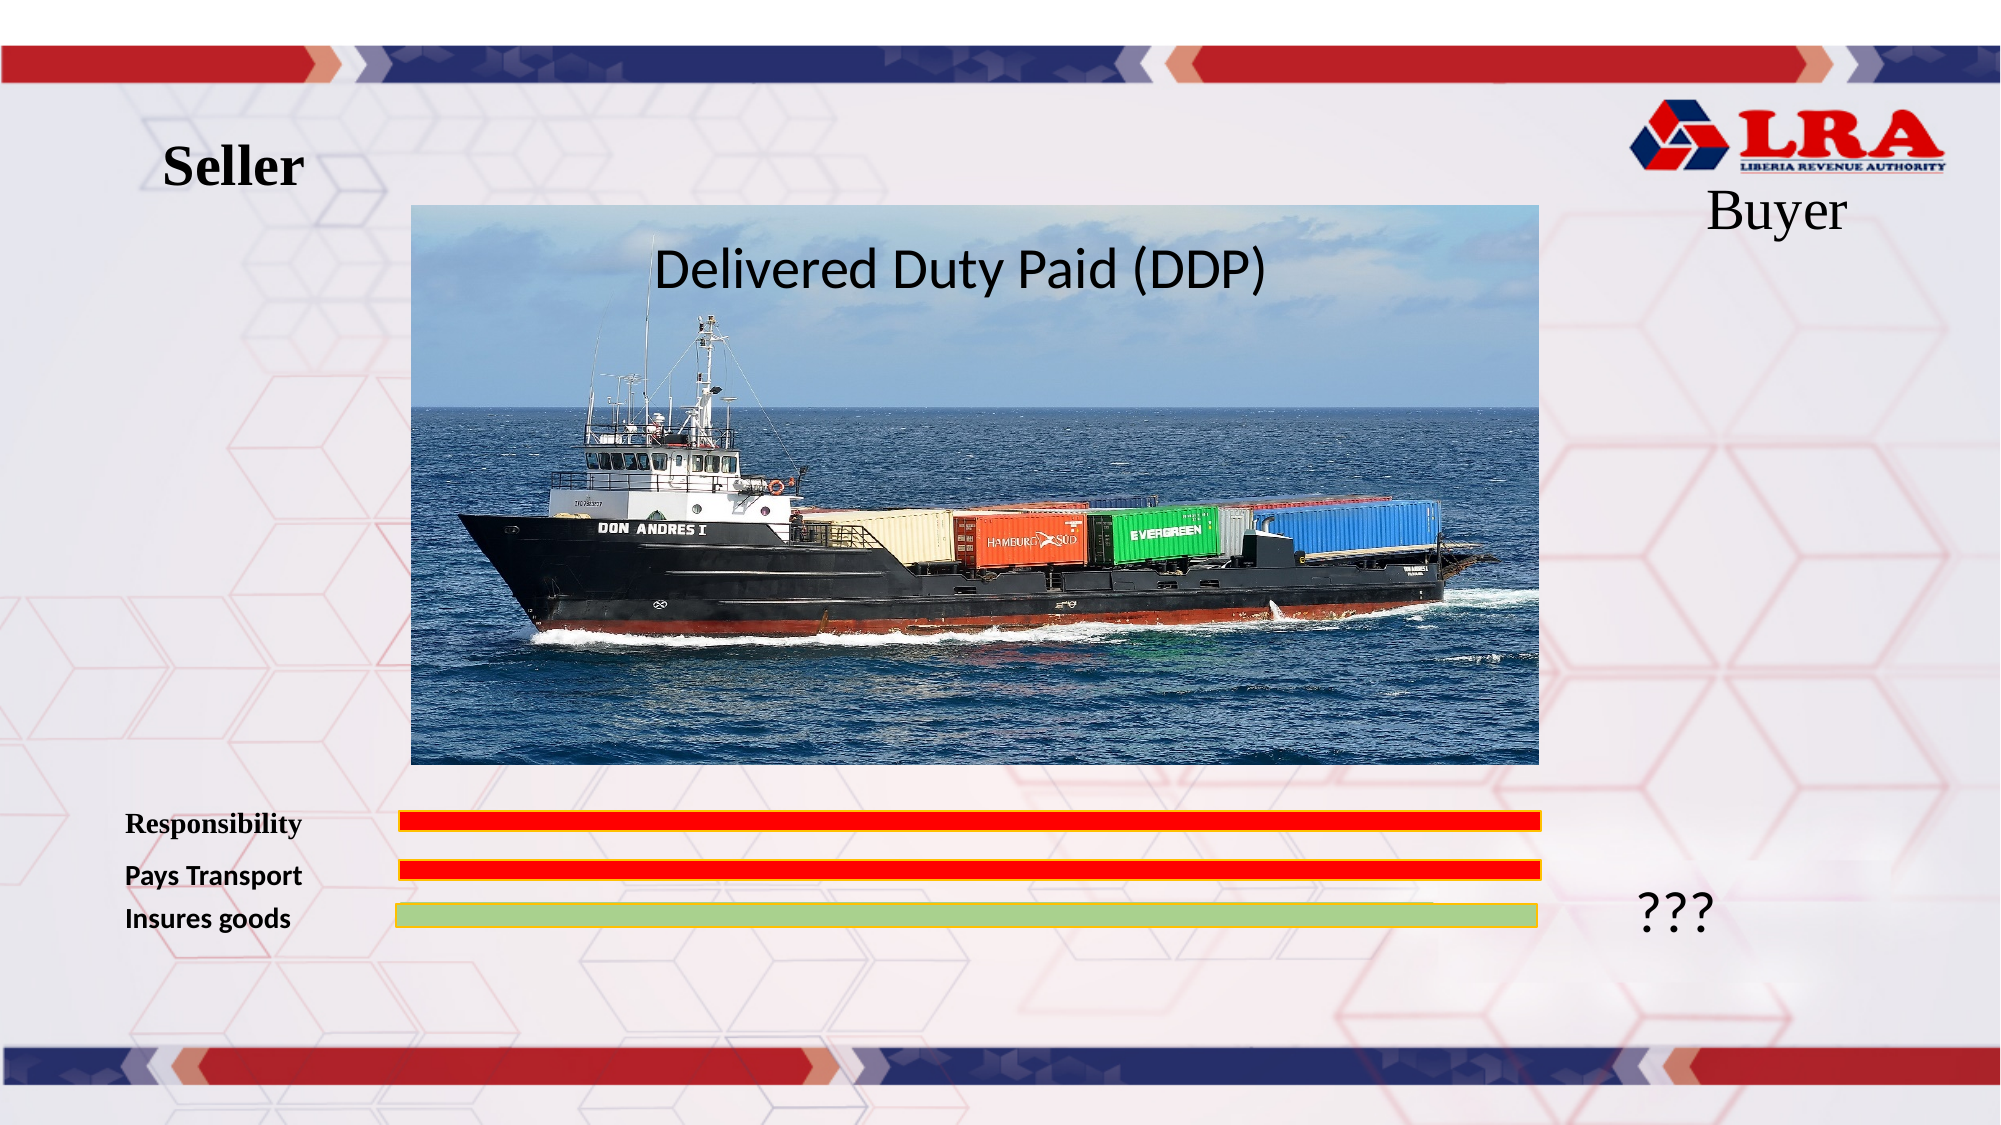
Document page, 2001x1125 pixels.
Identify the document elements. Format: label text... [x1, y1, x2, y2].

text_box Seller [96, 119, 372, 205]
text_box Pays Transport [109, 848, 335, 891]
text_box Insures goods [109, 891, 348, 942]
text_box Responsibility [109, 726, 332, 848]
text_box [395, 903, 1538, 928]
text_box ??? [1598, 866, 1741, 952]
text_box [398, 810, 1542, 832]
list Buyer [1627, 0, 1914, 533]
picture [0, 0, 2001, 1125]
text_box [398, 859, 1542, 881]
